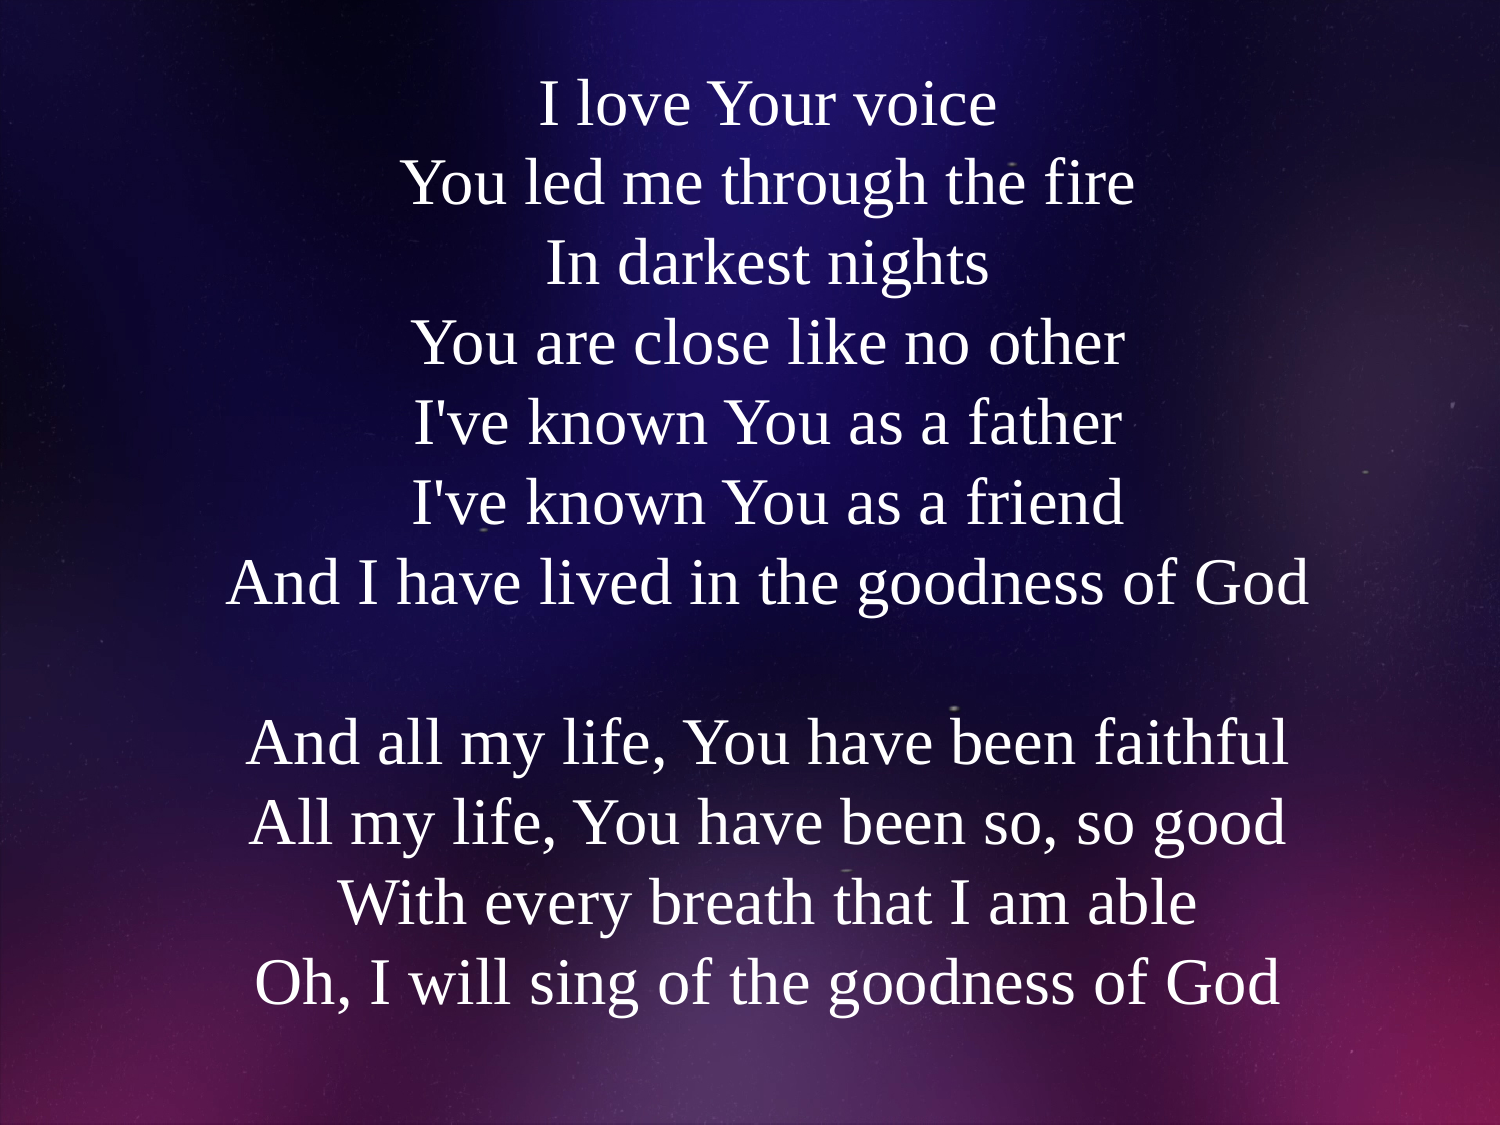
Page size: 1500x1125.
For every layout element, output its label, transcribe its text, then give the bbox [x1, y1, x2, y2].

picture [0, 0, 1500, 1125]
title I love Your voice You led me through the fire In darkest nights You are close like no other I've known You as a father I've known You as a friend And I have lived in the goodness of God And all my life, You have been faithful All my life, You have been so, so good With every breath that I am able Oh, I will sing of the goodness of God [147, 444, 1390, 632]
